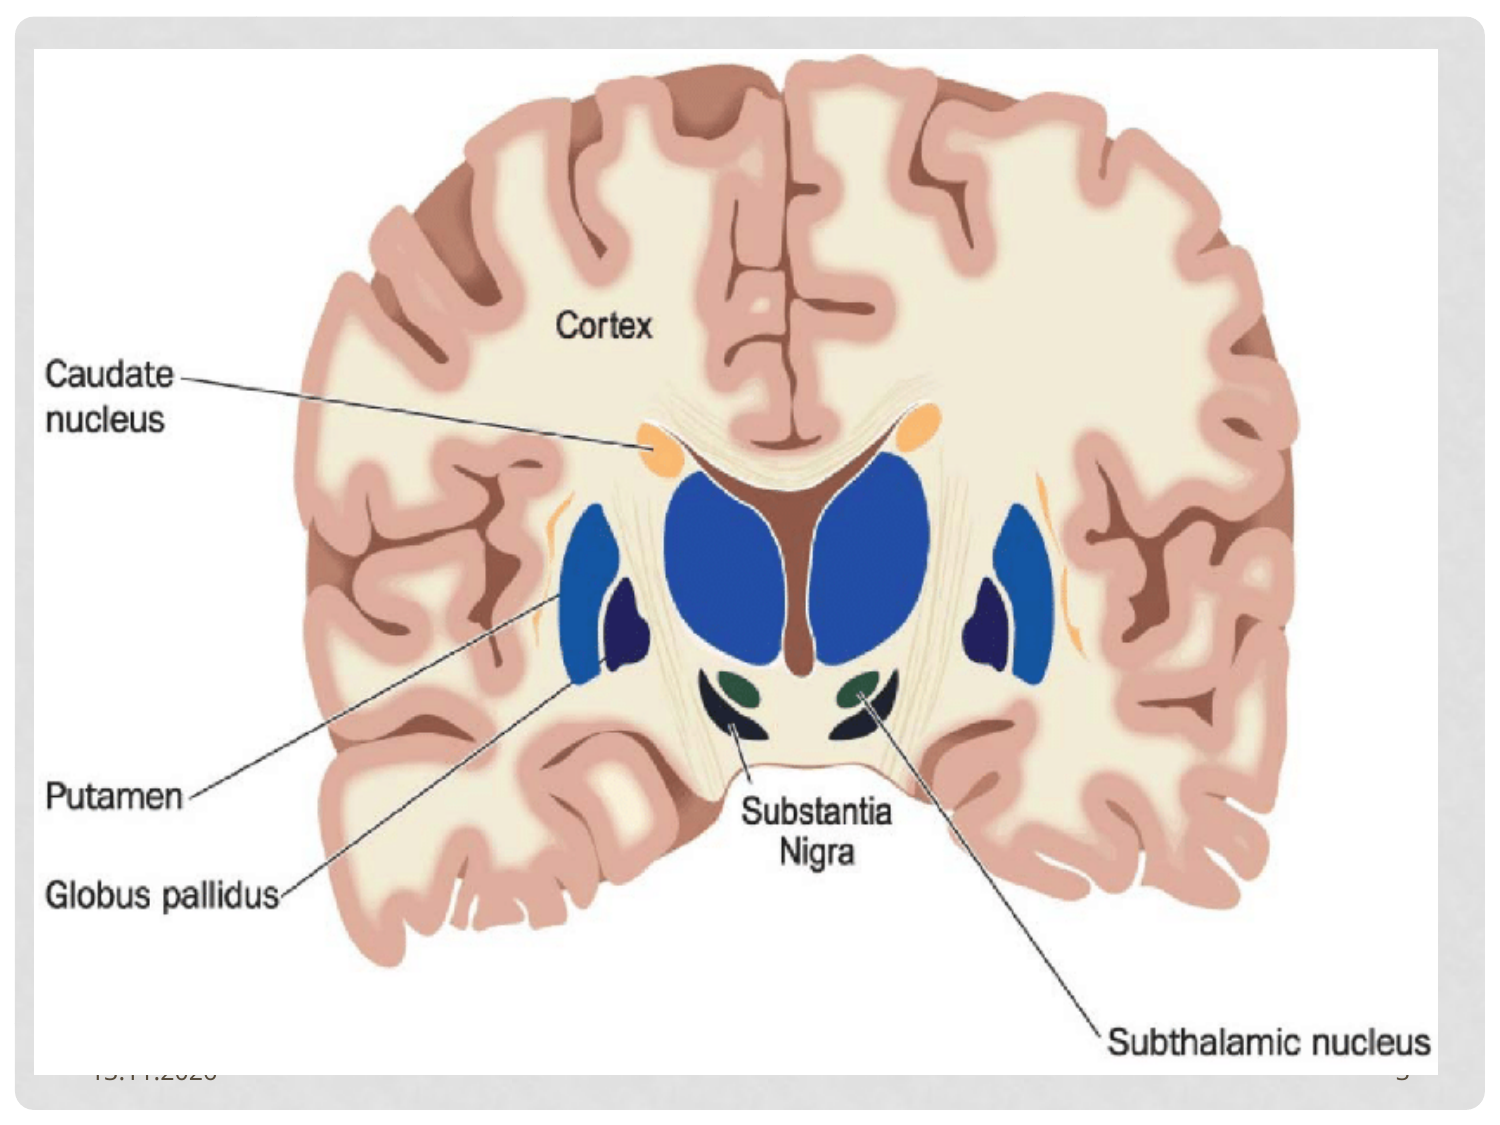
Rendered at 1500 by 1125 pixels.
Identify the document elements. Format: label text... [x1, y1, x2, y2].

picture [34, 49, 1438, 1076]
slide_number 3 [1074, 1076, 1425, 1103]
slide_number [75, 1076, 425, 1103]
